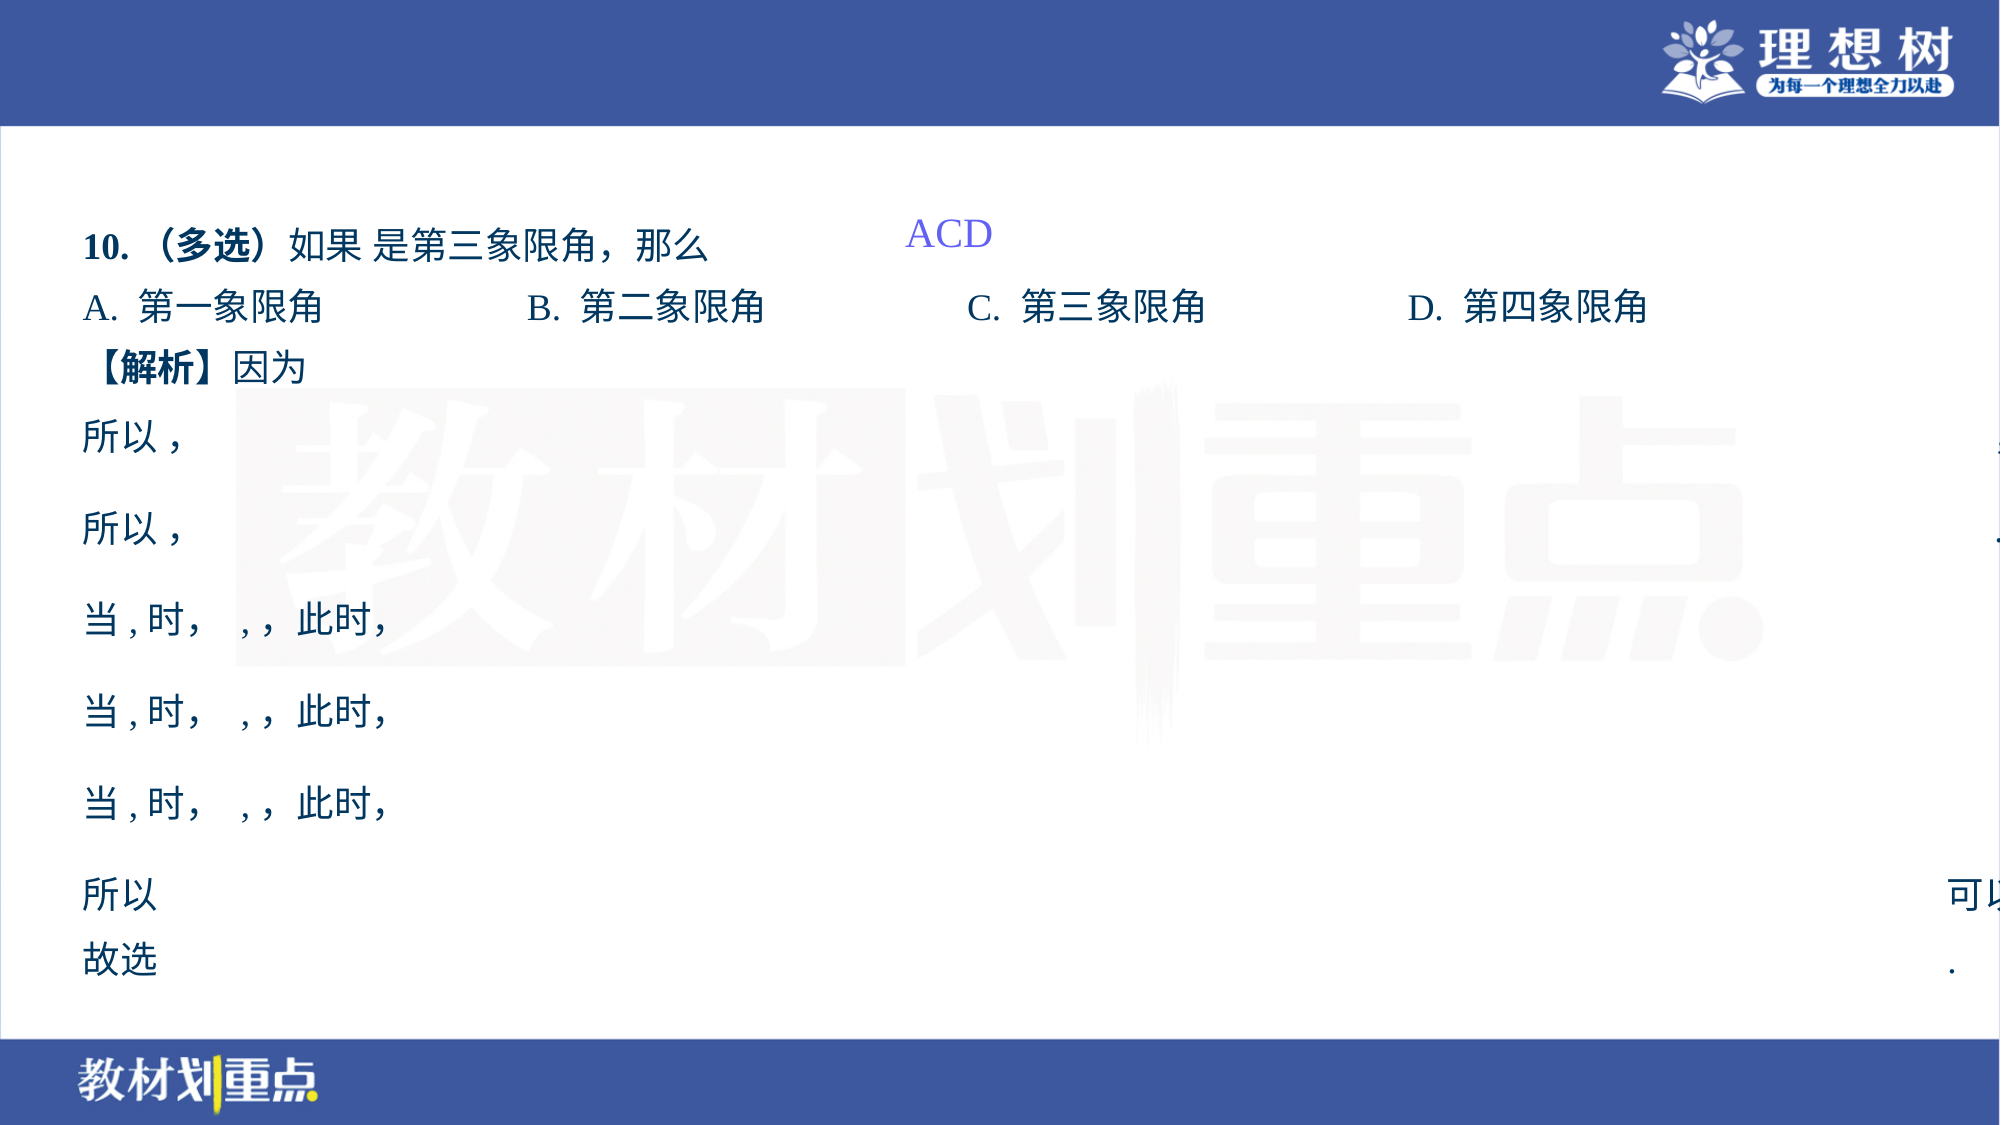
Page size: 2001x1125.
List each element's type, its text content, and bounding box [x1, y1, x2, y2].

text_box ACD [890, 204, 1009, 254]
text_box A. 第一象限角 B. 第二象限角 C. 第三象限角 D. 第四象限角 [82, 260, 1817, 321]
picture [0, 0, 2000, 1125]
